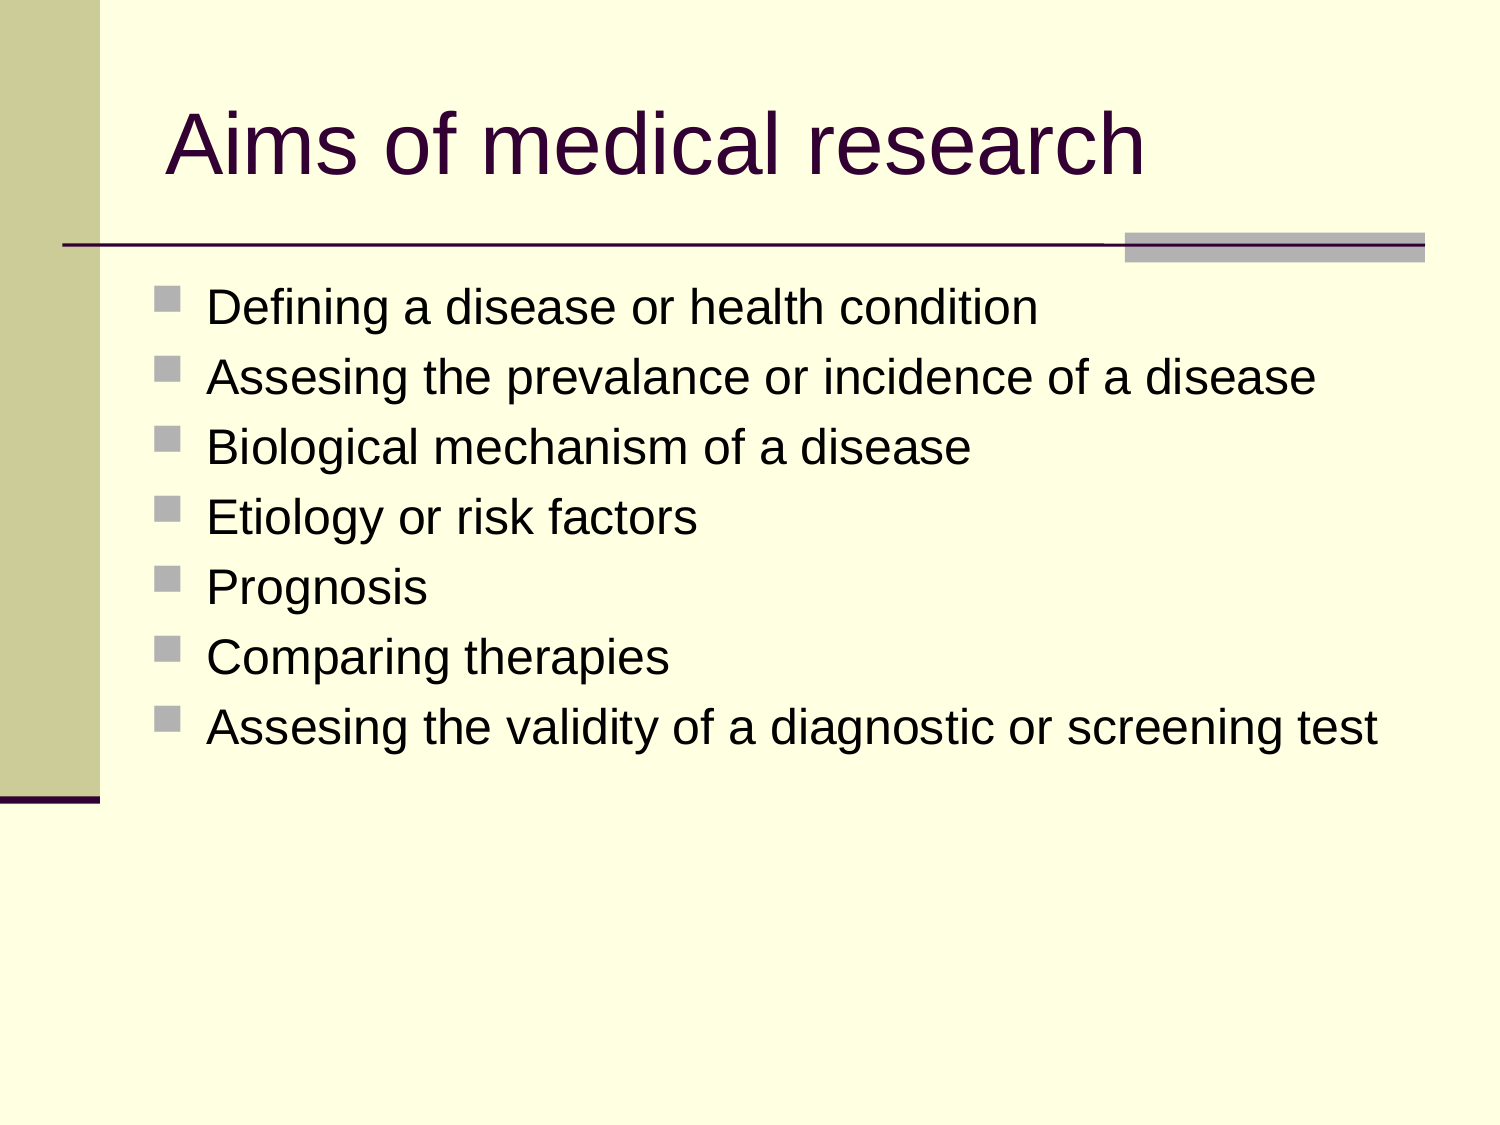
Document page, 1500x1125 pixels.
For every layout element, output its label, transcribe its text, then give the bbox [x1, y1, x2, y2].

list Defining a disease or health condition Assesing the prevalance or incidence of a disease Biological mechanism of a disease Etiology or risk factors Prognosis Comparing therapies Assesing the validity of a diagnostic or screening test [135, 266, 1411, 1011]
title Aims of medical research [149, 45, 1426, 234]
